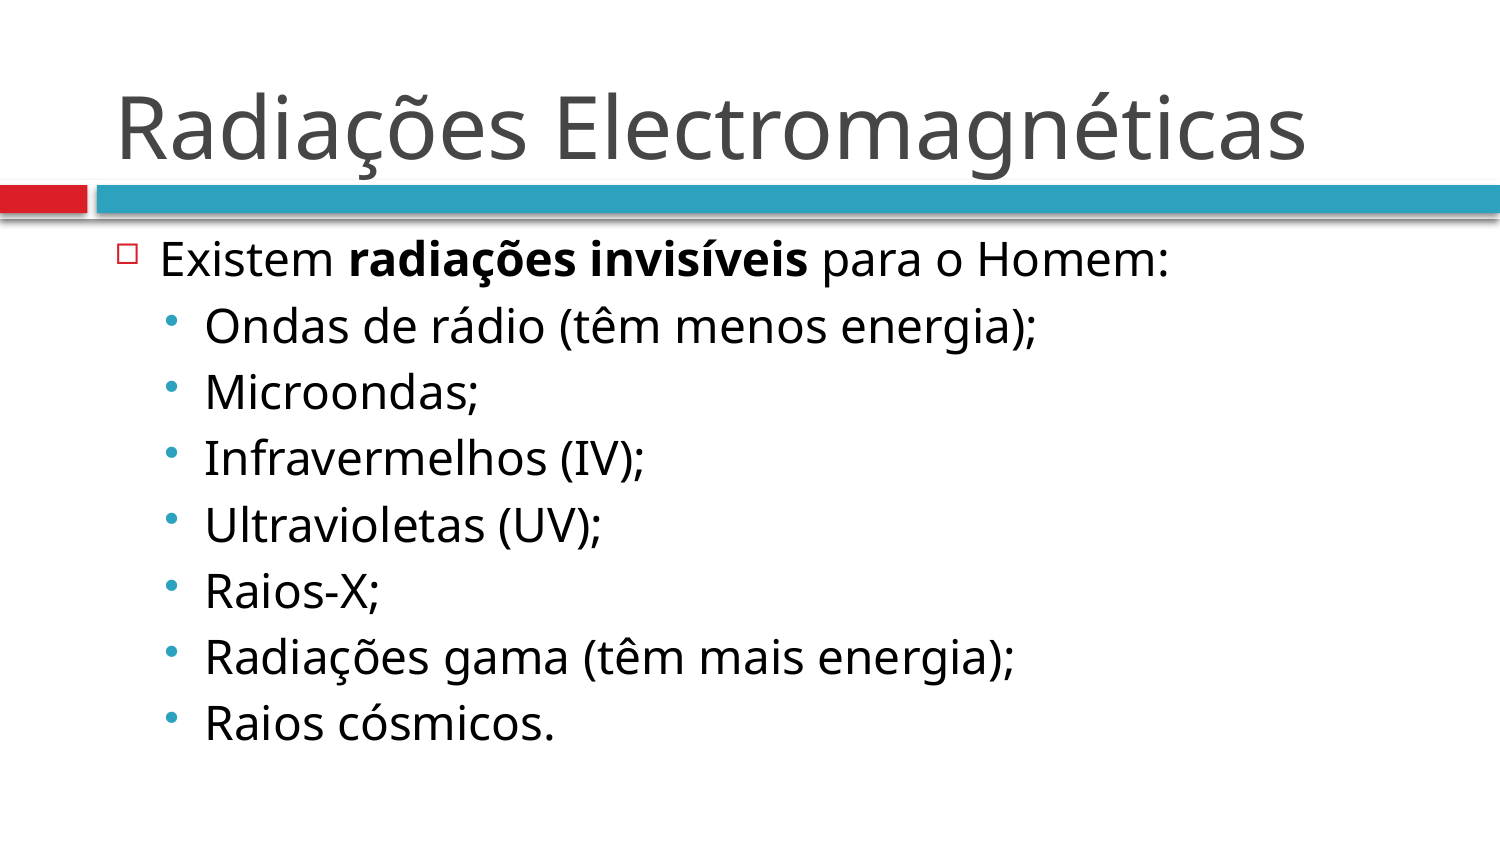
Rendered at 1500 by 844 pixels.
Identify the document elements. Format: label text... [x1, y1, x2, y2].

list Existem radiações invisíveis para o Homem: Ondas de rádio (têm menos energia); Microondas; Infravermelhos (IV); Ultravioletas (UV); Raios-X; Radiações gama (têm mais energia)­; Raios cósmicos. [99, 221, 1436, 759]
title Radiações Electromagnéticas [99, 19, 1438, 185]
